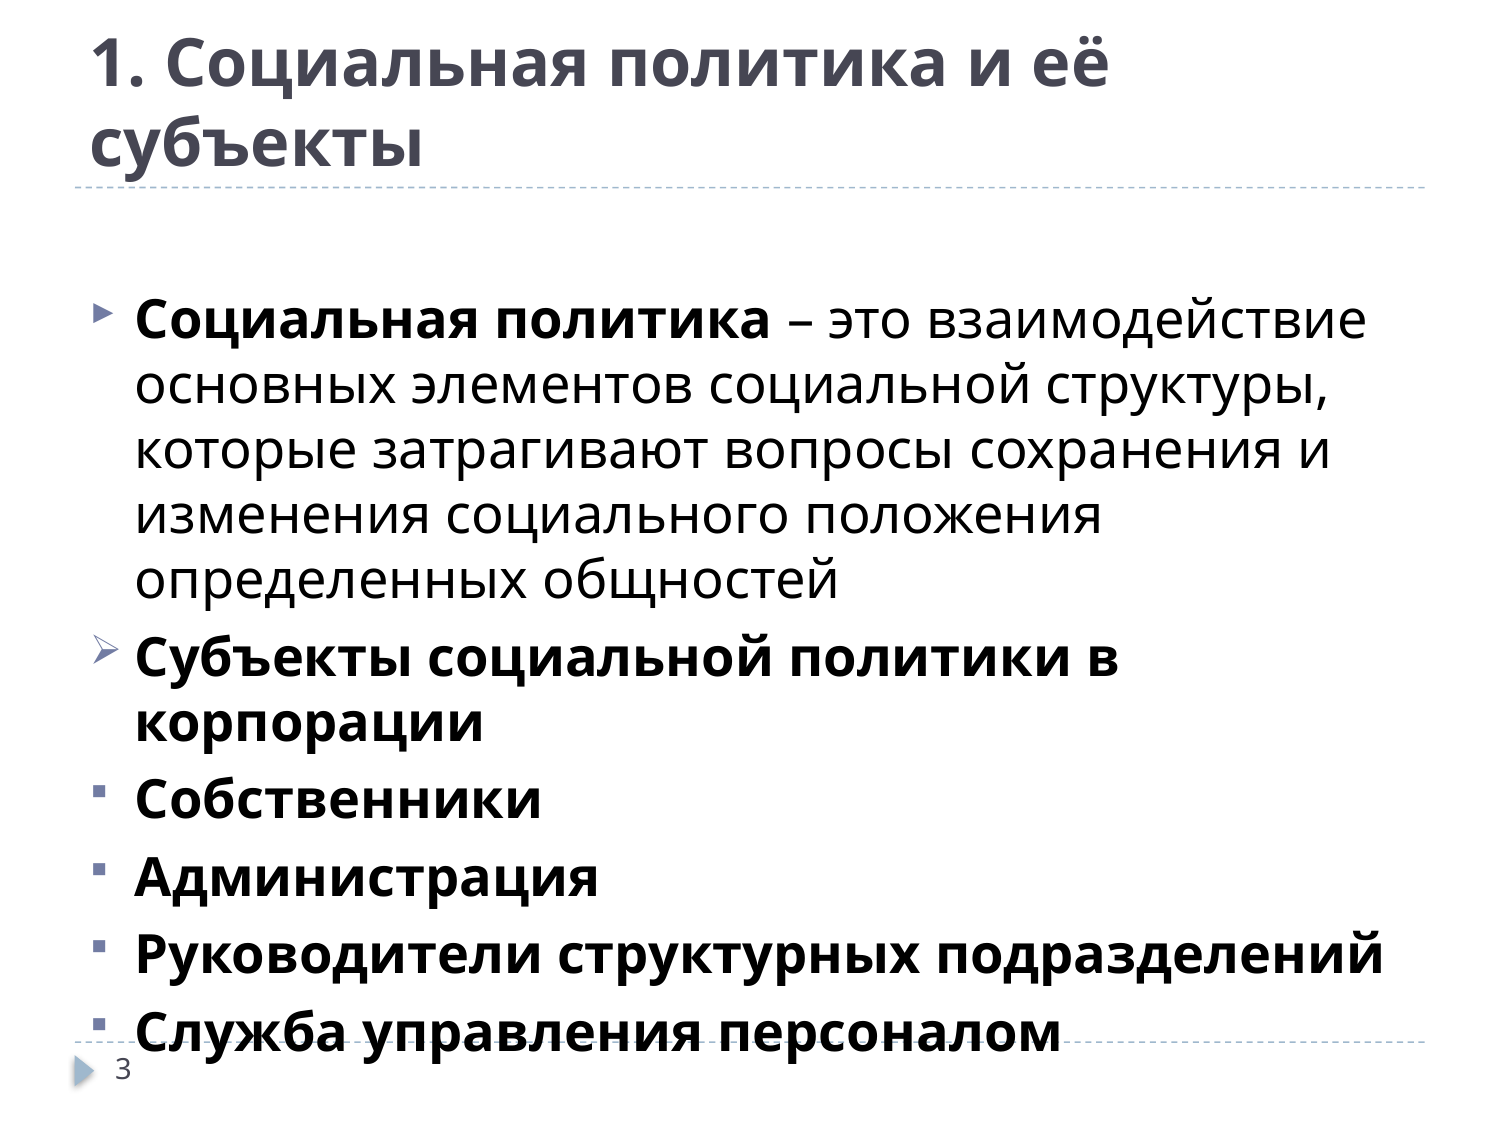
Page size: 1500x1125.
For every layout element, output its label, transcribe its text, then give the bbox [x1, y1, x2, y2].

title 1. Социальная политика и её субъекты [75, 24, 1425, 188]
slide_number 3 [100, 1042, 426, 1103]
list Социальная политика – это взаимодействие основных элементов социальной структуры, которые затрагивают вопросы сохранения и изменения социального положения определенных общностей Субъекты социальной политики в корпорации Собственники Администрация Руководители структурных подразделений Служба управления персоналом [75, 200, 1425, 1010]
